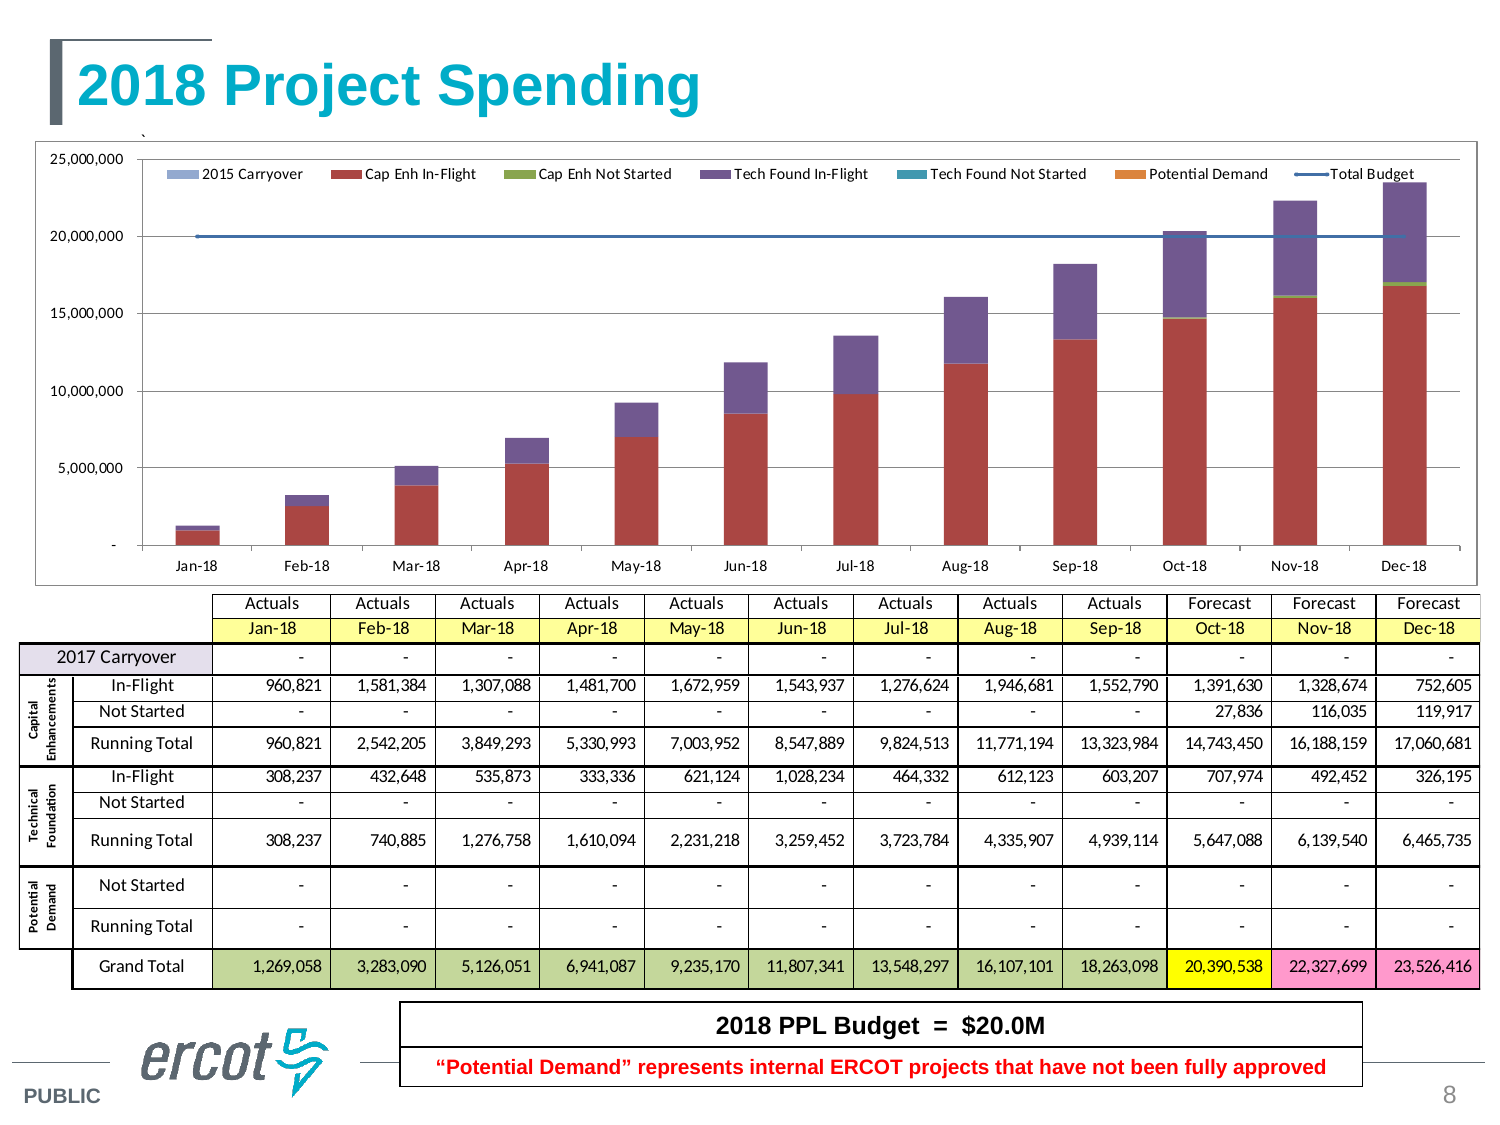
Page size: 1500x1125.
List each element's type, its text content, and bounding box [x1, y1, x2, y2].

slide_number 8 [1412, 1076, 1488, 1112]
text_box 2018 PPL Budget = $20.0M [399, 1001, 1363, 1046]
picture [18, 130, 1482, 991]
text_box “Potential Demand” represents internal ERCOT projects that have not been fully approved [399, 1046, 1363, 1087]
picture [137, 1024, 332, 1100]
title 2018 Project Spending [62, 39, 950, 125]
